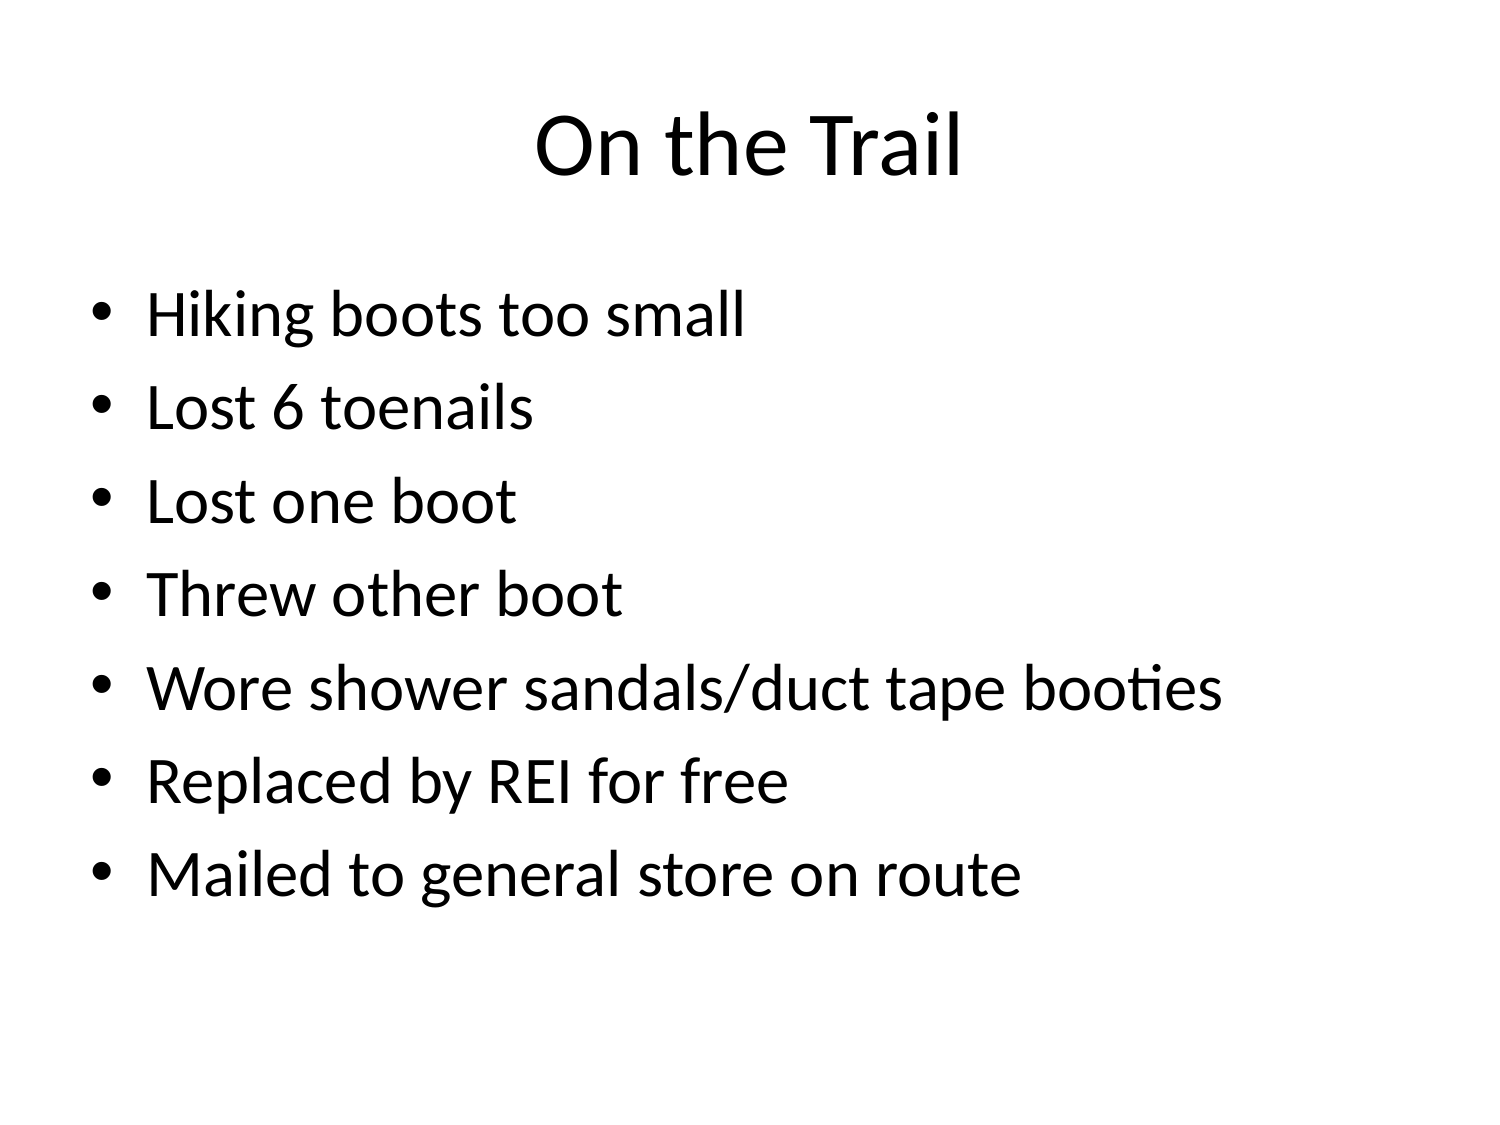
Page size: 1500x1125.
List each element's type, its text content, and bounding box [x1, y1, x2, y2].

title On the Trail [75, 45, 1425, 233]
list Hiking boots too small Lost 6 toenails Lost one boot Threw other boot Wore shower sandals/duct tape booties Replaced by REI for free Mailed to general store on route [75, 262, 1425, 1005]
